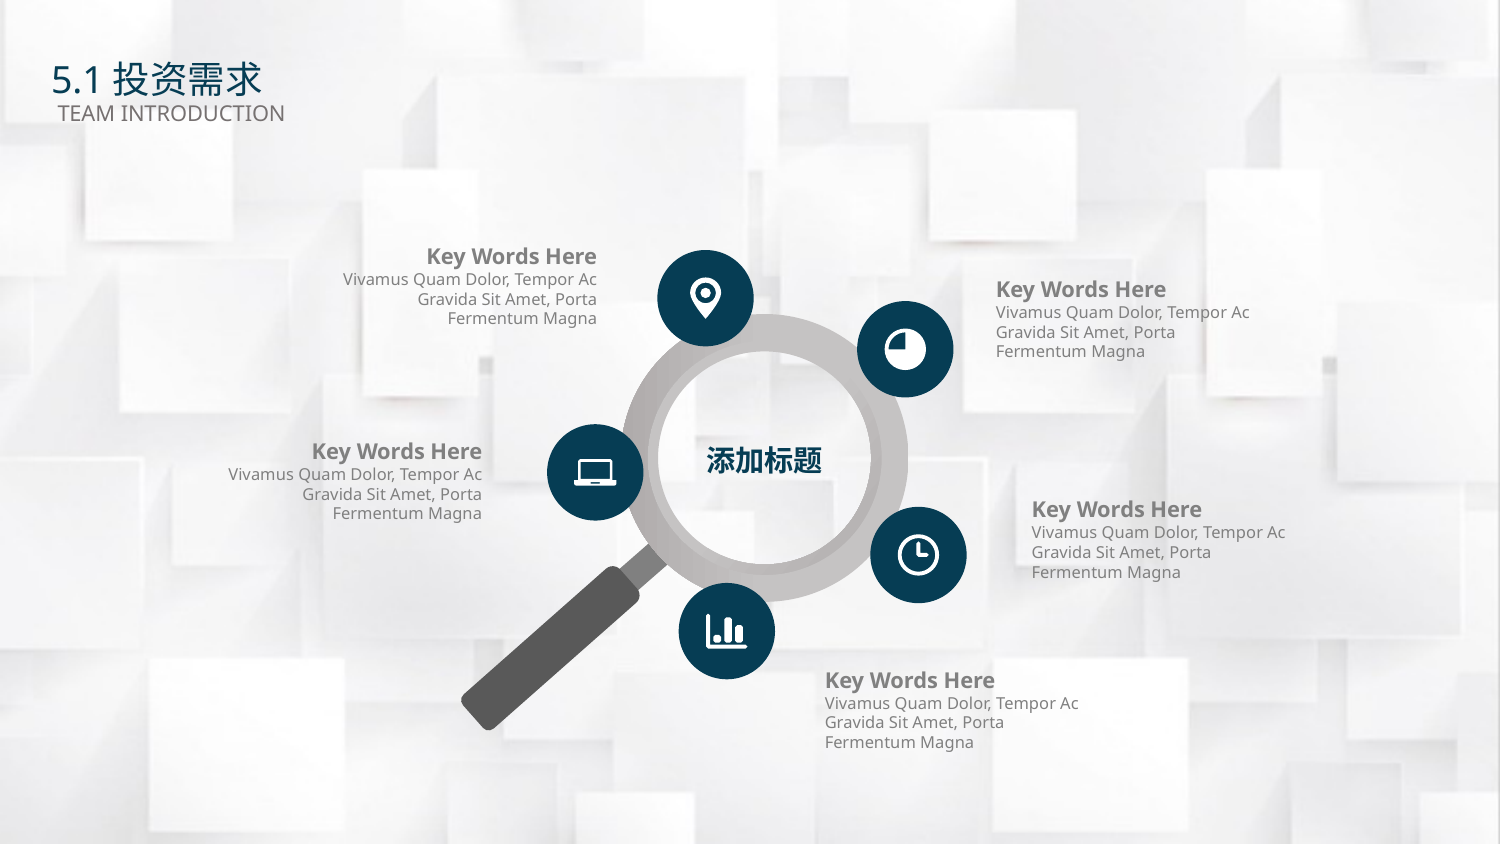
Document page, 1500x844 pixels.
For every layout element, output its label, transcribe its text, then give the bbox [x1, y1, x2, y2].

text_box Key Words Here Vivamus Quam Dolor, Tempor Ac Gravida Sit Amet, Porta Fermentum Magna [810, 632, 1099, 760]
text_box Key Words Here Vivamus Quam Dolor, Tempor Ac Gravida Sit Amet, Porta Fermentum Magna [981, 242, 1270, 369]
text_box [448, 249, 967, 719]
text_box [57, 44, 302, 134]
text_box Key Words Here Vivamus Quam Dolor, Tempor Ac Gravida Sit Amet, Porta Fermentum Magna [1016, 462, 1306, 589]
text_box Key Words Here Vivamus Quam Dolor, Tempor Ac Gravida Sit Amet, Porta Fermentum Magna [323, 209, 612, 336]
picture [0, 0, 1500, 844]
text_box Key Words Here Vivamus Quam Dolor, Tempor Ac Gravida Sit Amet, Porta Fermentum Magna [208, 404, 448, 531]
